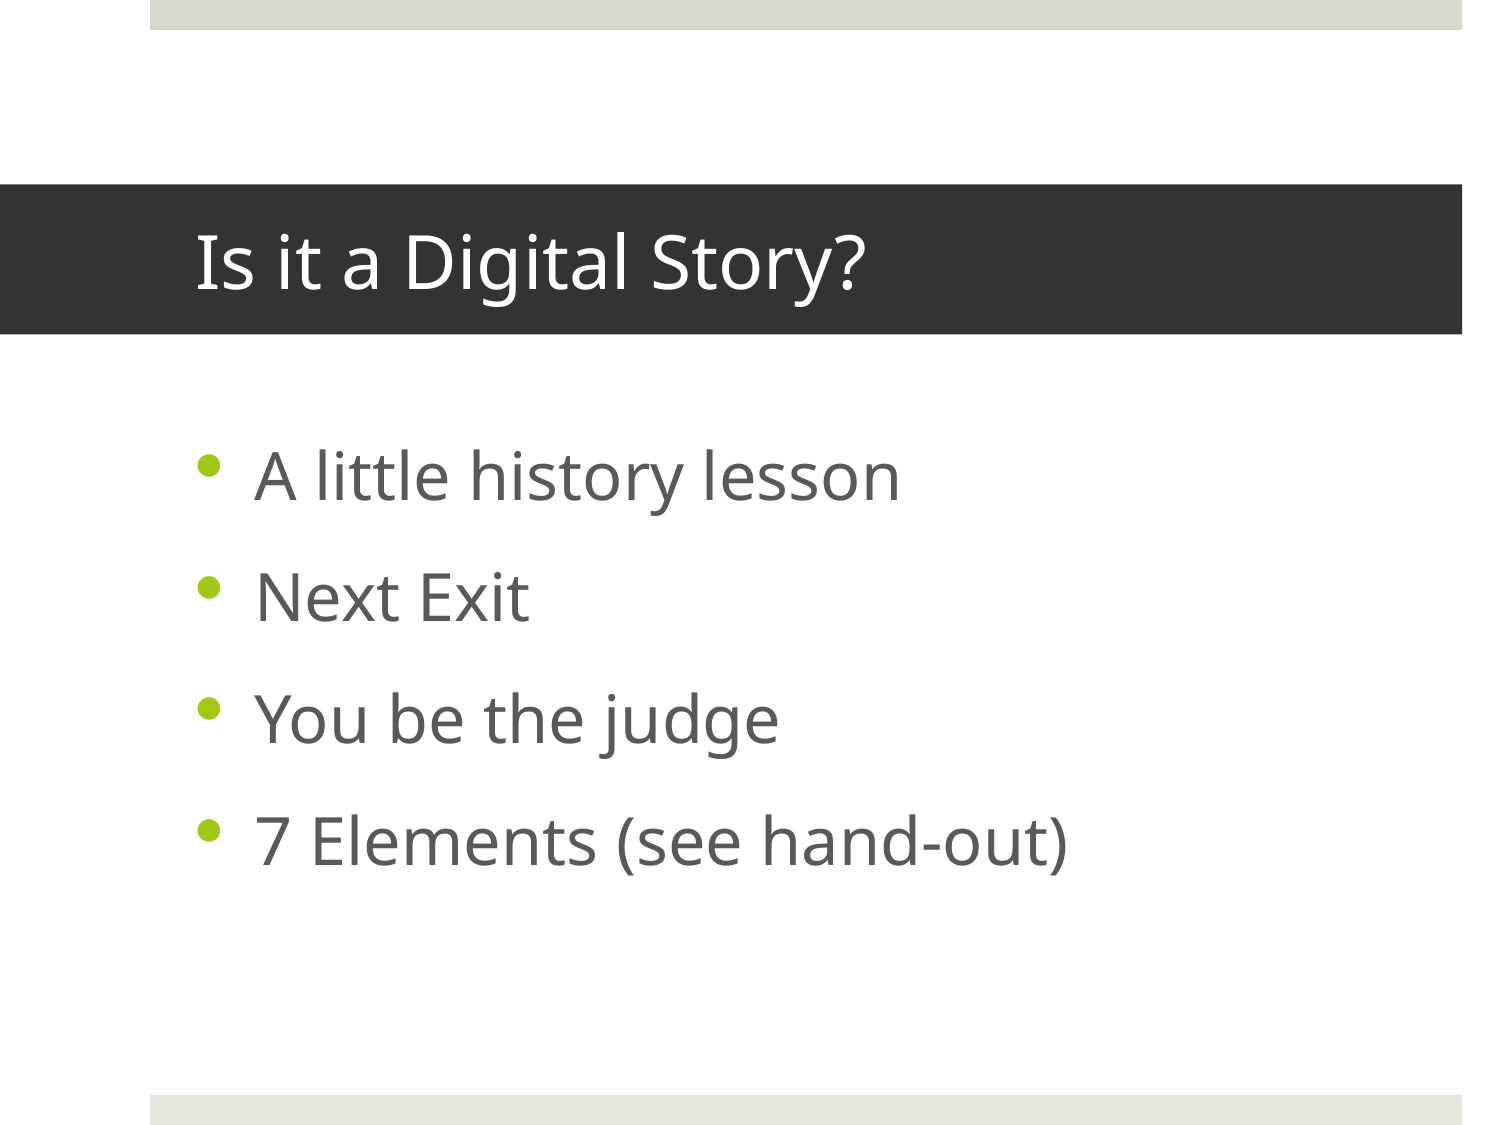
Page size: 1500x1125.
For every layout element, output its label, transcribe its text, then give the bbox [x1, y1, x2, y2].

list A little history lesson Next Exit You be the judge 7 Elements (see hand-out) [182, 425, 1432, 1028]
title Is it a Digital Story? [0, 184, 1463, 335]
